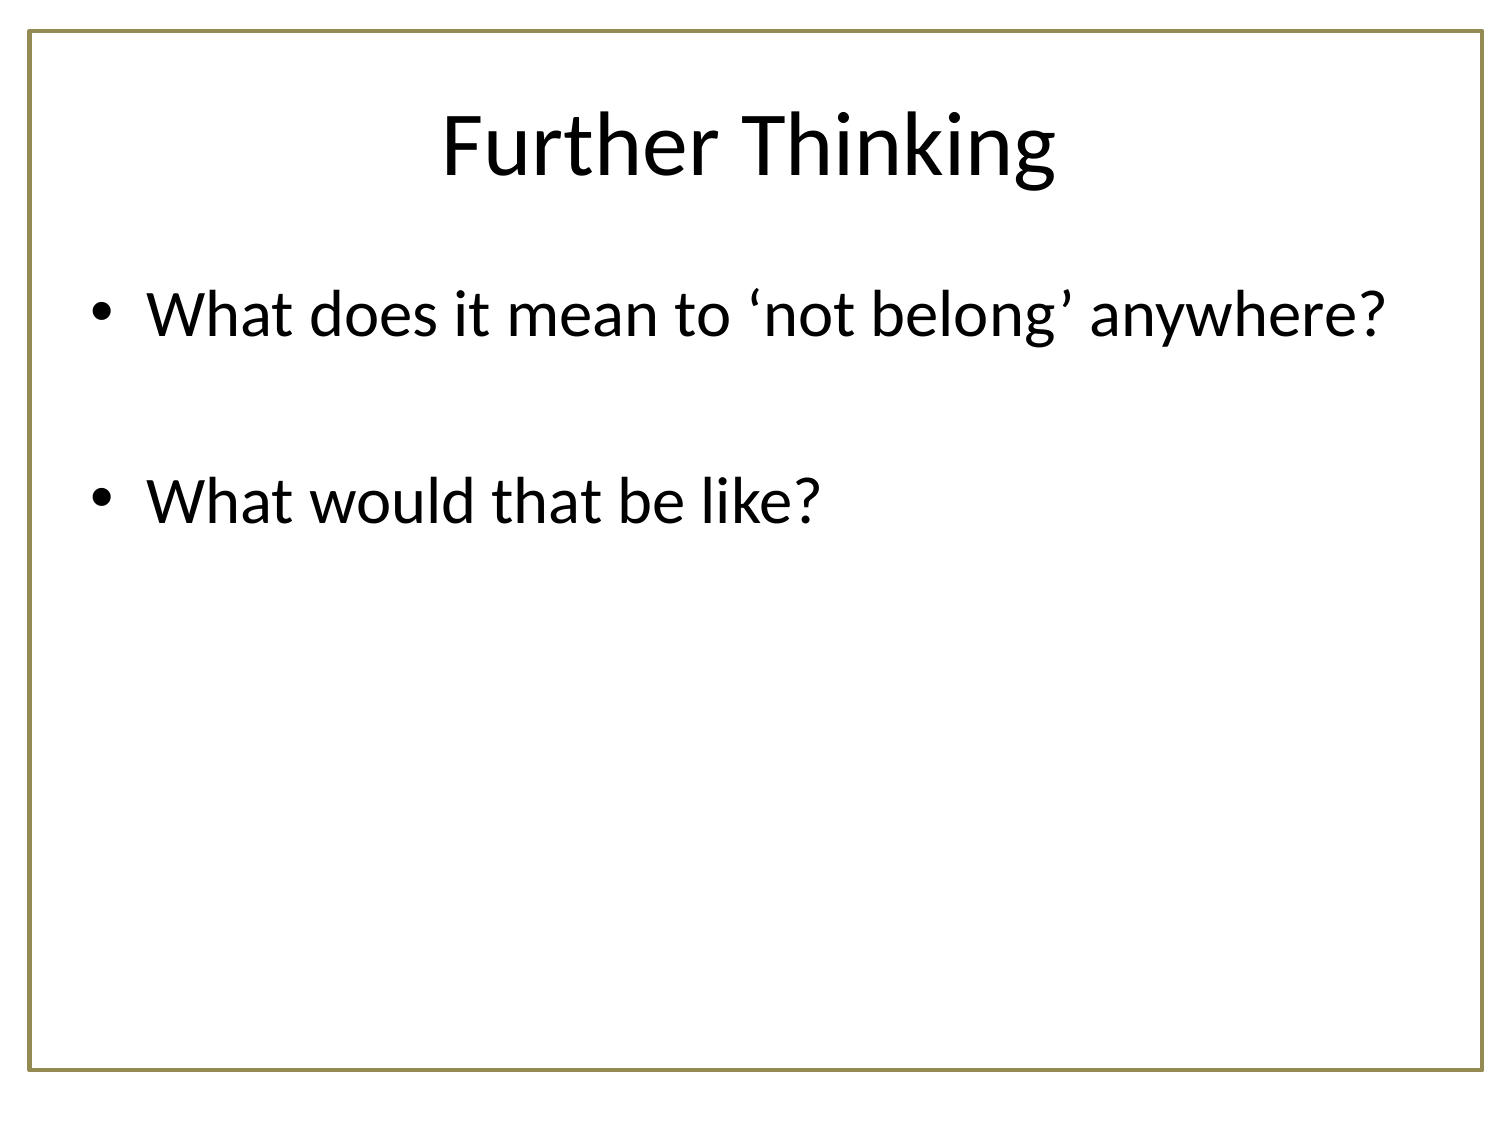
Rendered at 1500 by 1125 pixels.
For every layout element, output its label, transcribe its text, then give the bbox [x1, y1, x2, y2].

title Further Thinking [75, 45, 1425, 233]
list What does it mean to ‘not belong’ anywhere? What would that be like? [75, 262, 1425, 1005]
text_box [27, 29, 1484, 1072]
